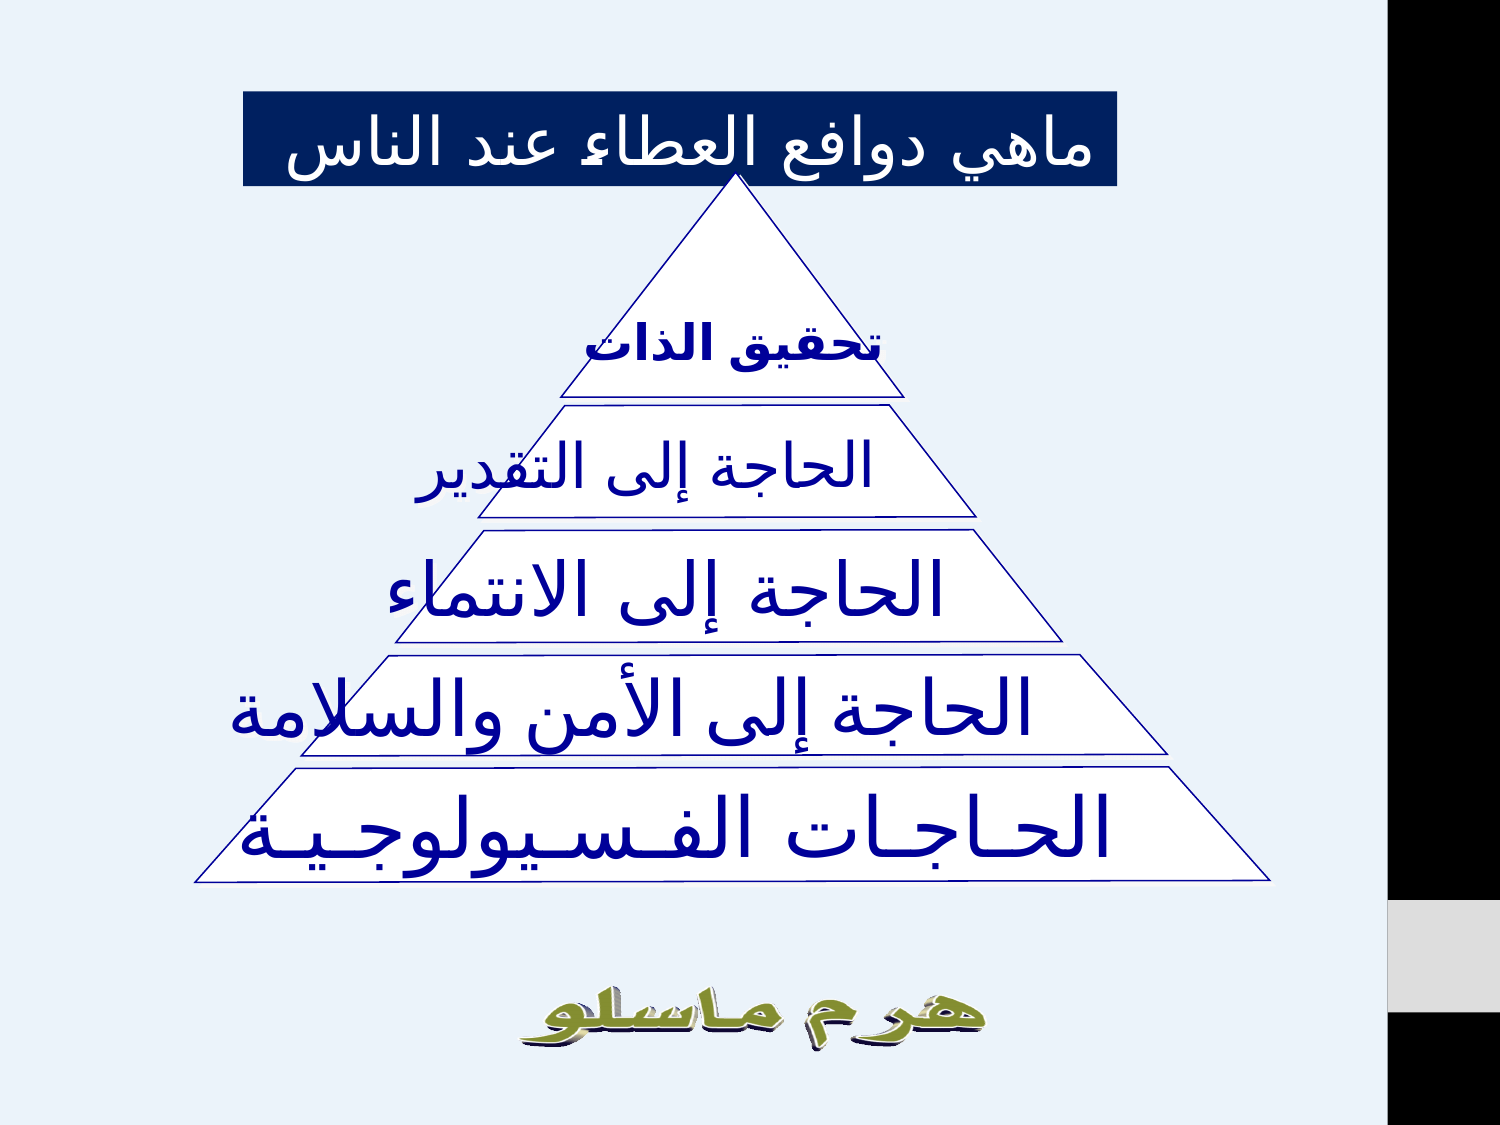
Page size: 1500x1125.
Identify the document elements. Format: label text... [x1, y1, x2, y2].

text_box تحقيق الذات [561, 172, 904, 397]
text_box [194, 404, 1271, 882]
picture [499, 975, 998, 1068]
text_box ماهي دوافع العطاء عند الناس [243, 91, 1118, 187]
